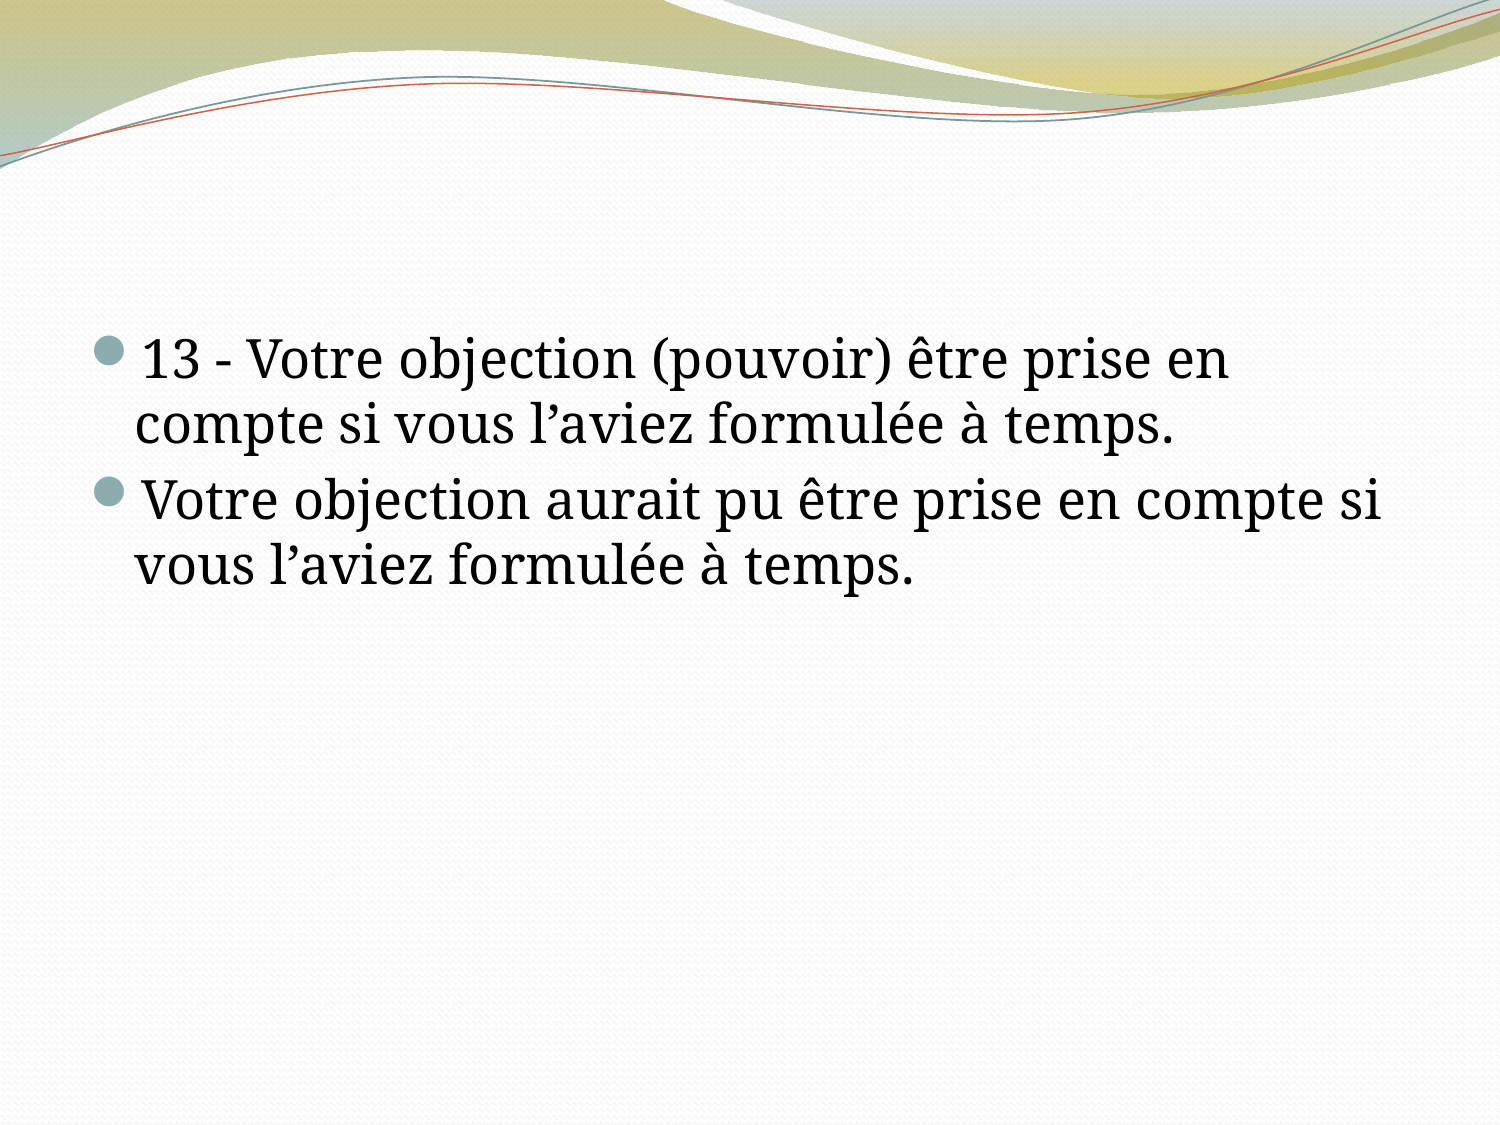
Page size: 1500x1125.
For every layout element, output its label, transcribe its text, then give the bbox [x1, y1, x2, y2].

list 13 - Votre objection (pouvoir) être prise en compte si vous l’aviez formulée à temps. Votre objection aurait pu être prise en compte si vous l’aviez formulée à temps. [75, 317, 1425, 1038]
